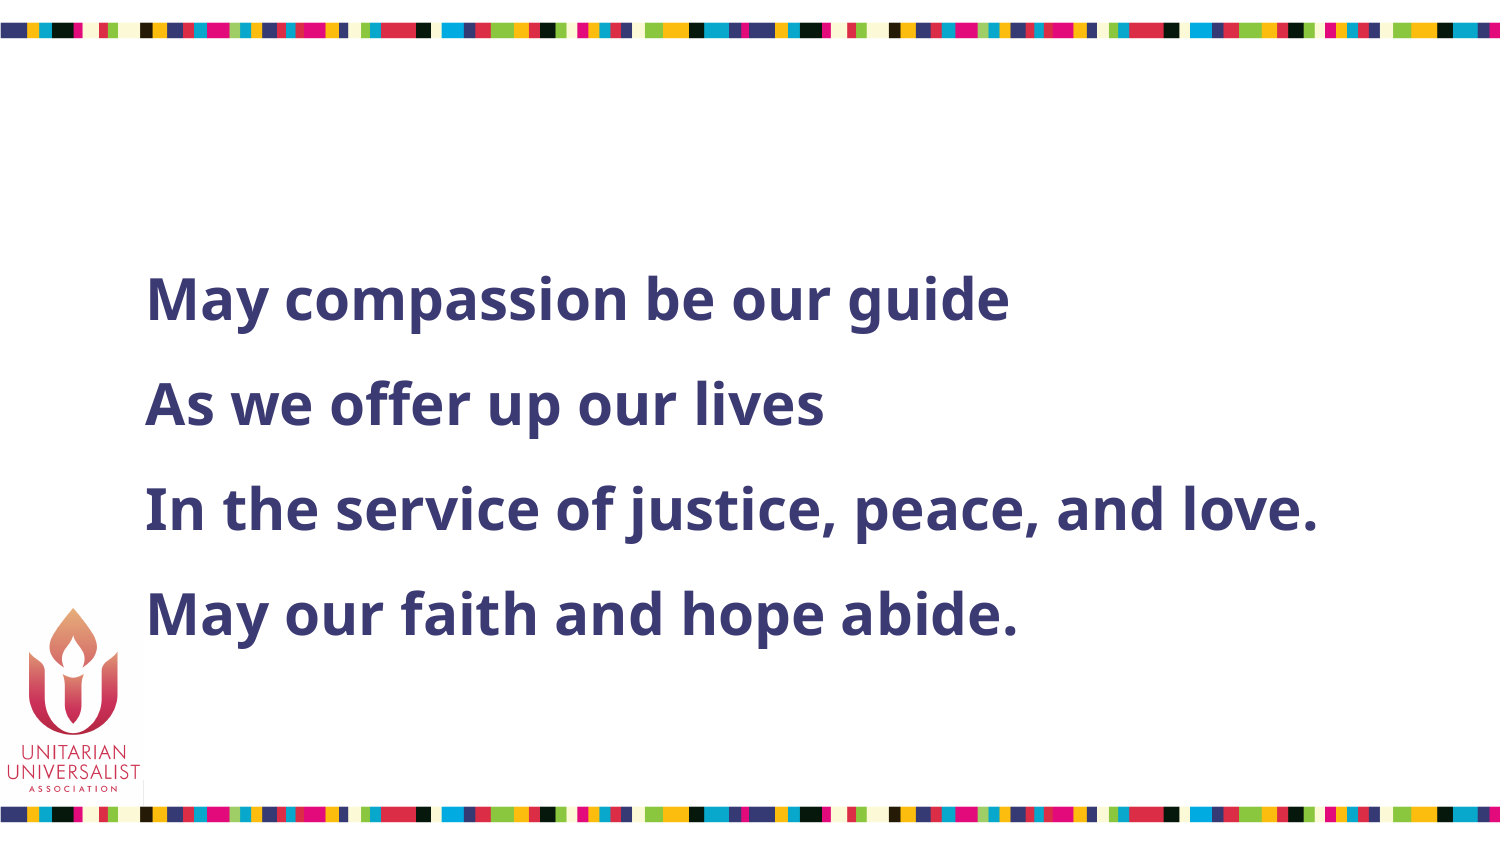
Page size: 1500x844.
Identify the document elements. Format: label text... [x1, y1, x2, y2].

text_box May compassion be our guide As we offer up our lives In the service of justice, peace, and love. May our faith and hope abide. [130, 212, 1462, 662]
picture [0, 600, 1500, 824]
picture [0, 22, 1500, 40]
